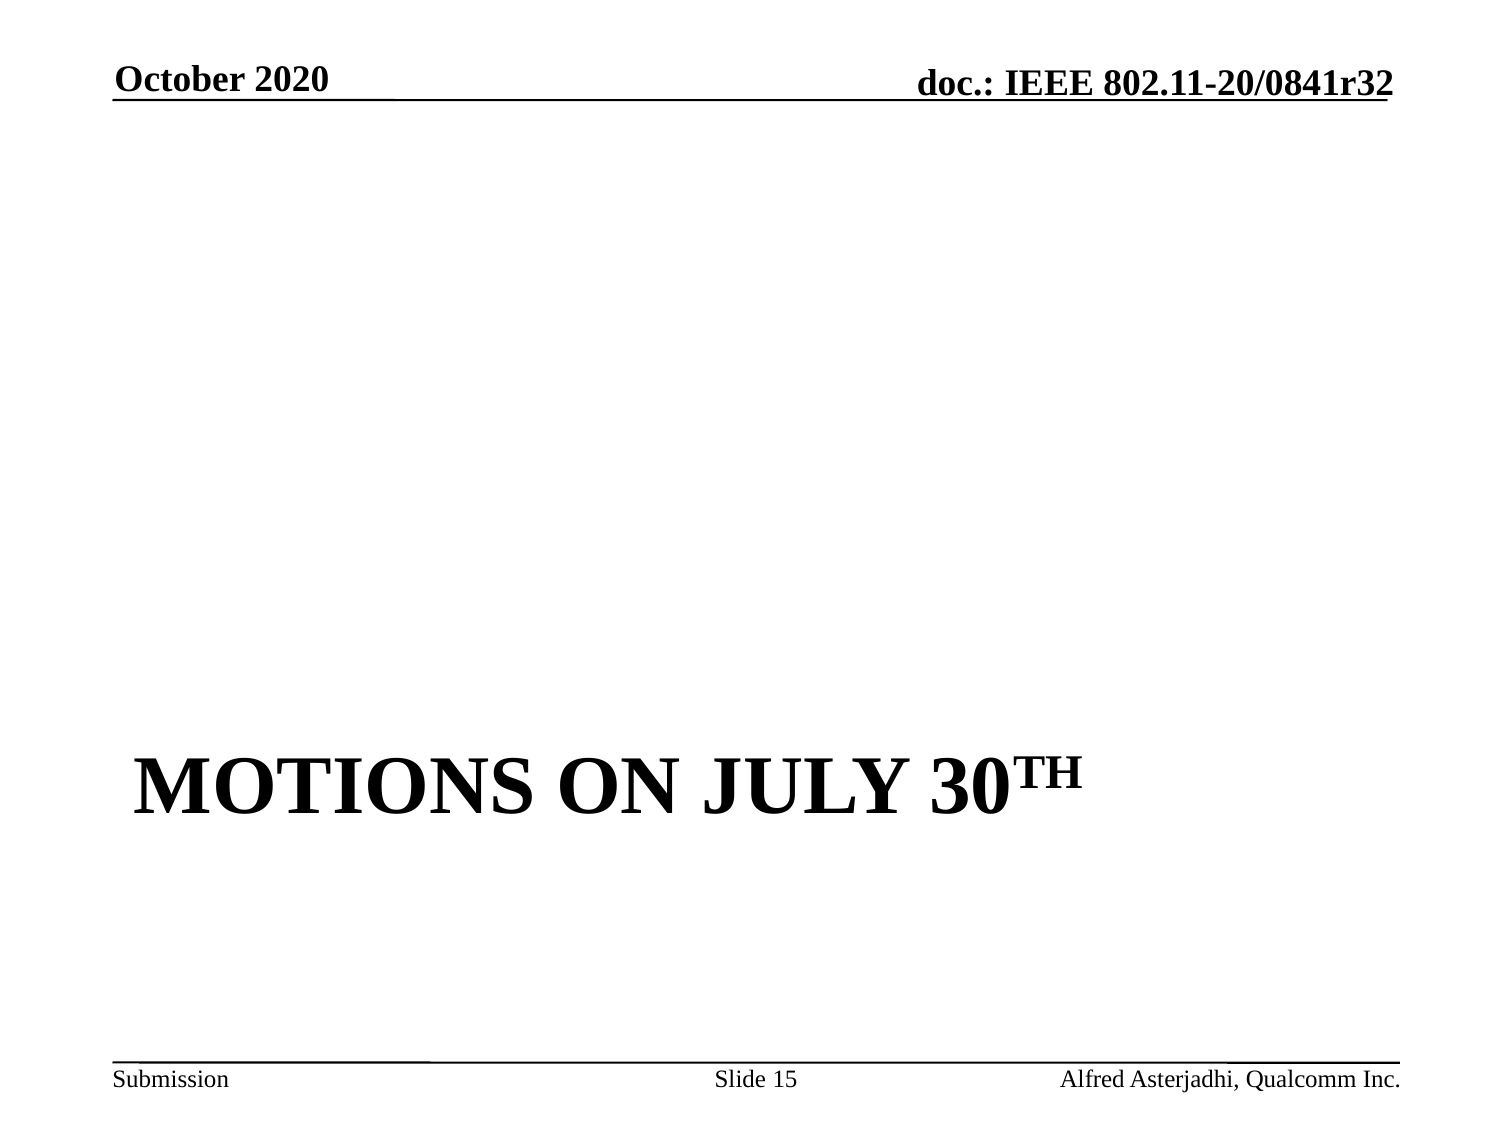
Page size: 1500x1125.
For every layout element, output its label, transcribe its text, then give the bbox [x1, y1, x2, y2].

title Motions on JuLY 30th [118, 722, 1394, 947]
slide_number Slide 15 [712, 1061, 800, 1123]
footer Alfred Asterjadhi, Qualcomm Inc. [878, 1061, 1402, 1093]
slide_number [114, 54, 423, 100]
